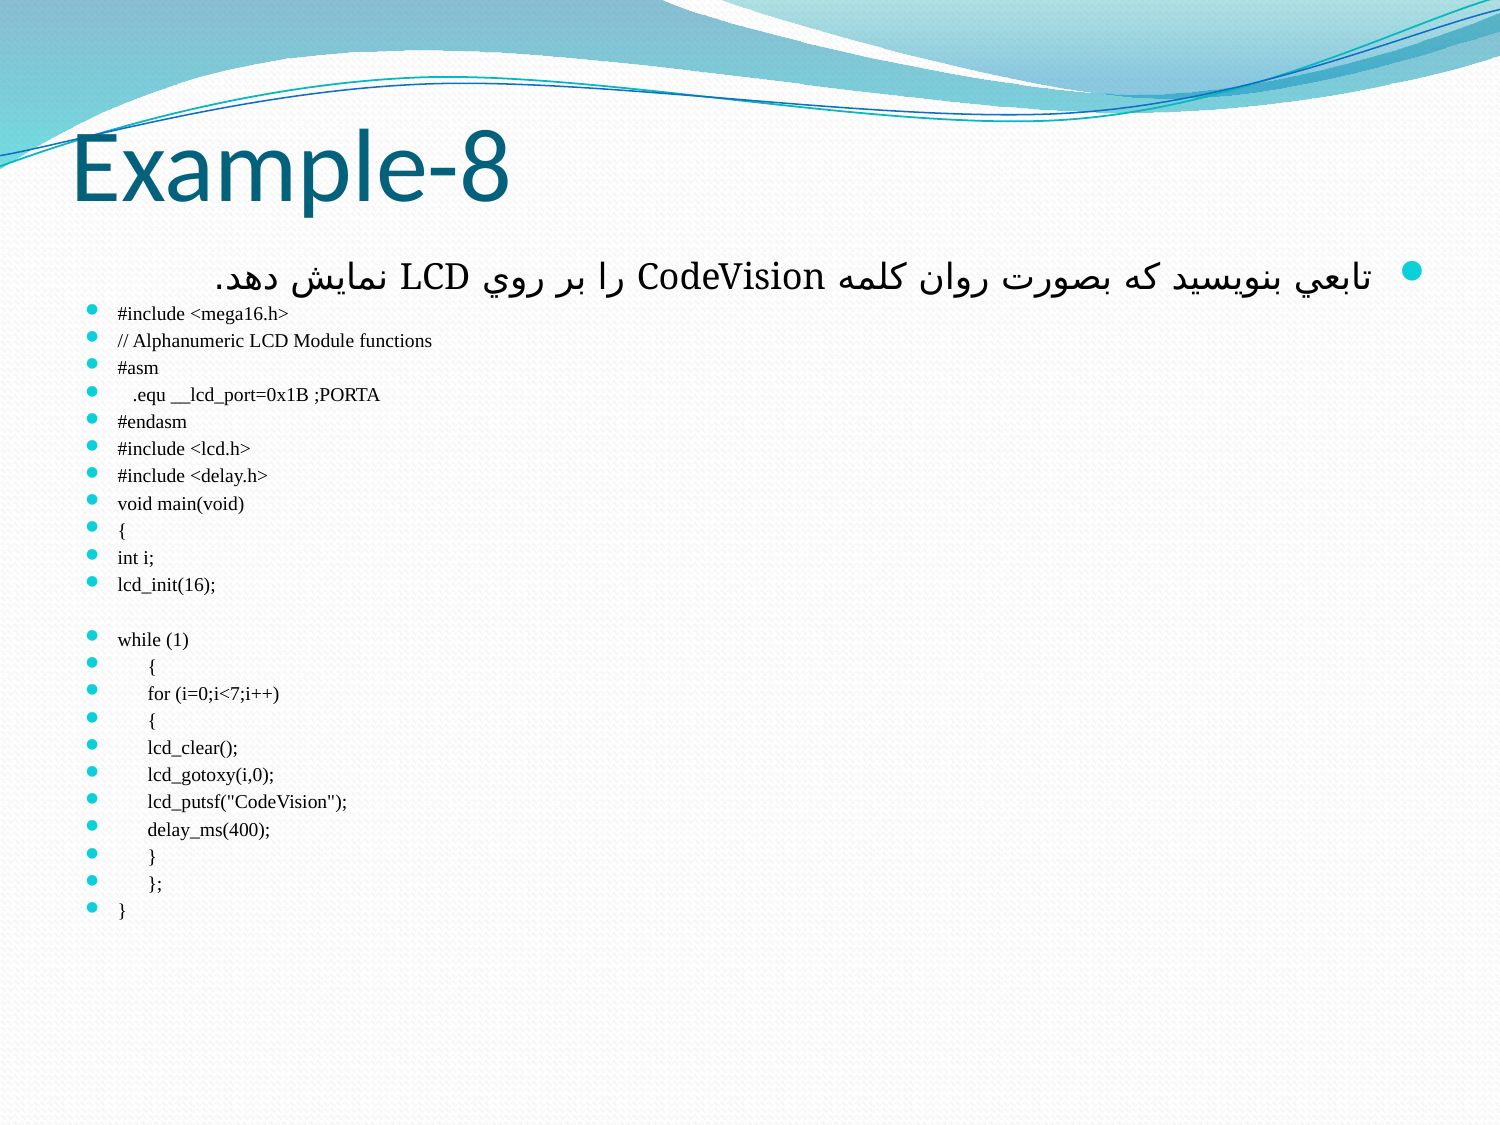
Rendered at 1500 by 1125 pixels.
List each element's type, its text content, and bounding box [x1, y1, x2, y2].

list تابعي بنويسيد كه بصورت روان كلمه CodeVision را بر روي LCD نمايش دهد. #include <mega16.h> // Alphanumeric LCD Module functions #asm .equ __lcd_port=0x1B ;PORTA #endasm #include <lcd.h> #include <delay.h> void main(void) { int i; lcd_init(16); while (1) { for (i=0;i<7;i++) { lcd_clear(); lcd_gotoxy(i,0); lcd_putsf("CodeVision"); delay_ms(400); } }; } [70, 246, 1421, 967]
title Example-8 [70, 35, 1421, 223]
